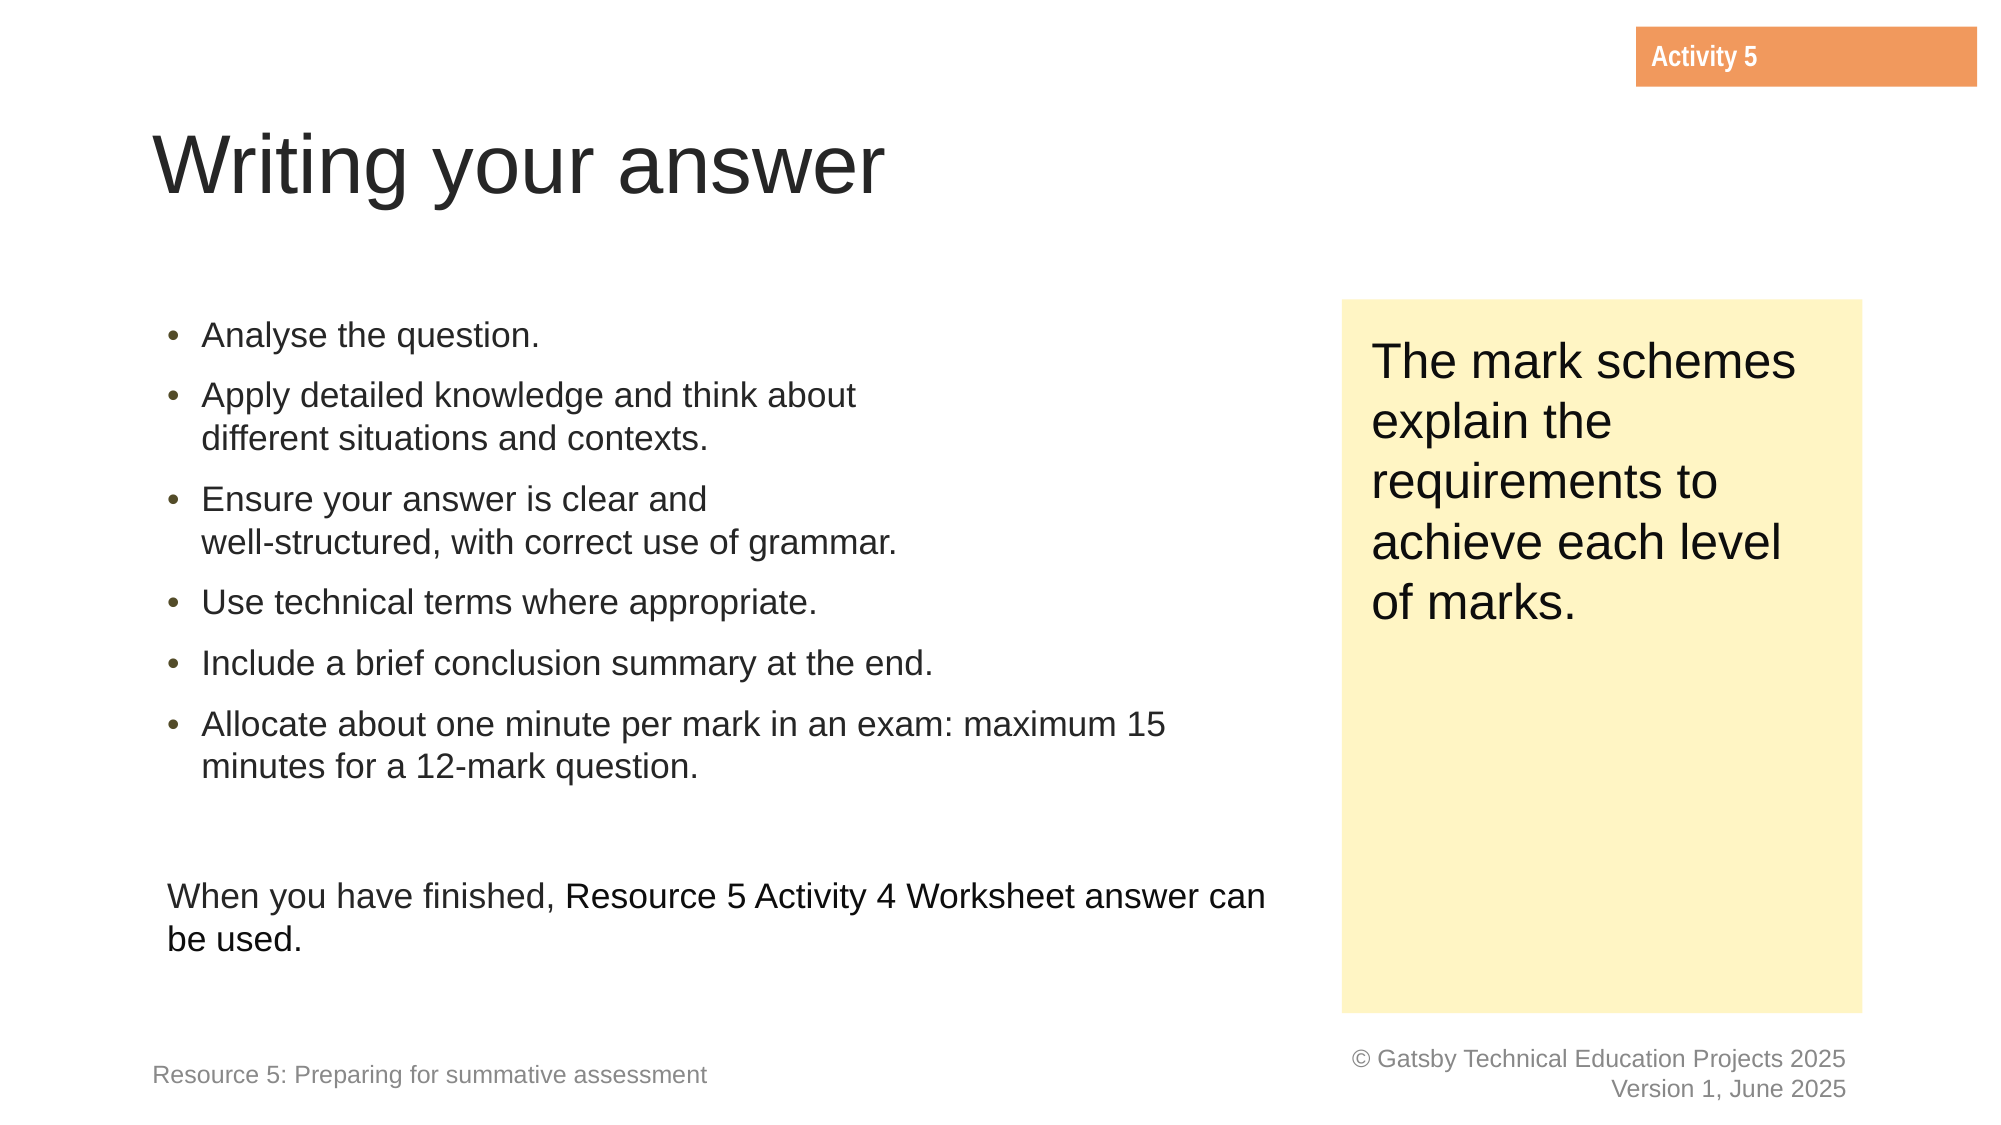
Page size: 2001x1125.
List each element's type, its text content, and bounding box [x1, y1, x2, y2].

list Analyse the question. Apply detailed knowledge and think about different situations and contexts. Ensure your answer is clear and well-structured, with correct use of grammar. Use technical terms where appropriate. Include a brief conclusion summary at the end. Allocate about one minute per mark in an exam: maximum 15 minutes for a 12-mark question. When you have finished, Resource 5 Activity 4 Worksheet answer can be used. [137, 282, 1300, 997]
list The mark schemes explain the requirements to achieve each level of marks. [1340, 298, 1864, 1015]
title Writing your answer [137, 59, 1863, 278]
list Activity 5 [1636, 26, 1978, 87]
list Resource 5: Preparing for summative assessment [137, 1042, 1319, 1103]
